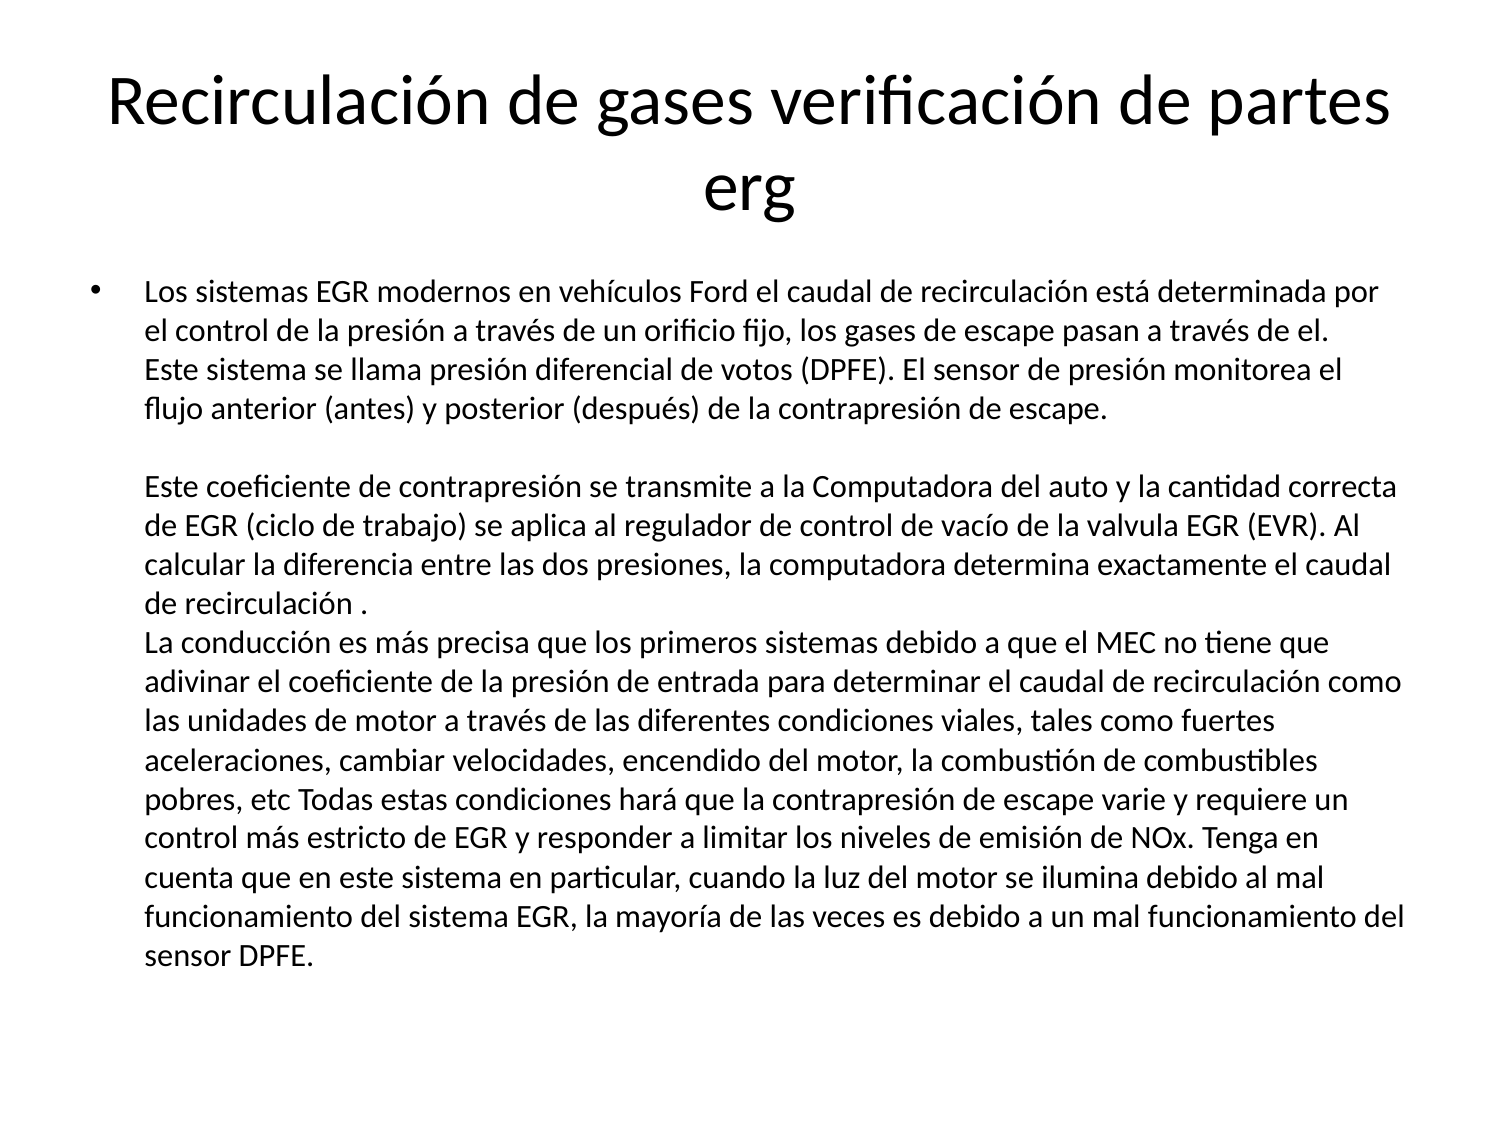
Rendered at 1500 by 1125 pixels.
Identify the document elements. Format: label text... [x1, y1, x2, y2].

list Los sistemas EGR modernos en vehículos Ford el caudal de recirculación está determinada por el control de la presión a través de un orificio fijo, los gases de escape pasan a través de el. Este sistema se llama presión diferencial de votos (DPFE). El sensor de presión monitorea el flujo anterior (antes) y posterior (después) de la contrapresión de escape. Este coeficiente de contrapresión se transmite a la Computadora del auto y la cantidad correcta de EGR (ciclo de trabajo) se aplica al regulador de control de vacío de la valvula EGR (EVR). Al calcular la diferencia entre las dos presiones, la computadora determina exactamente el caudal de recirculación . La conducción es más precisa que los primeros sistemas debido a que el MEC no tiene que adivinar el coeficiente de la presión de entrada para determinar el caudal de recirculación como las unidades de motor a través de las diferentes condiciones viales, tales como fuertes aceleraciones, cambiar velocidades, encendido del motor, la combustión de combustibles pobres, etc Todas estas condiciones hará que la contrapresión de escape varie y requiere un control más estricto de EGR y responder a limitar los niveles de emisión de NOx. Tenga en cuenta que en este sistema en particular, cuando la luz del motor se ilumina debido al mal funcionamiento del sistema EGR, la mayoría de las veces es debido a un mal funcionamiento del sensor DPFE. [75, 262, 1425, 1005]
title Recirculación de gases verificación de partes erg [75, 45, 1425, 233]
